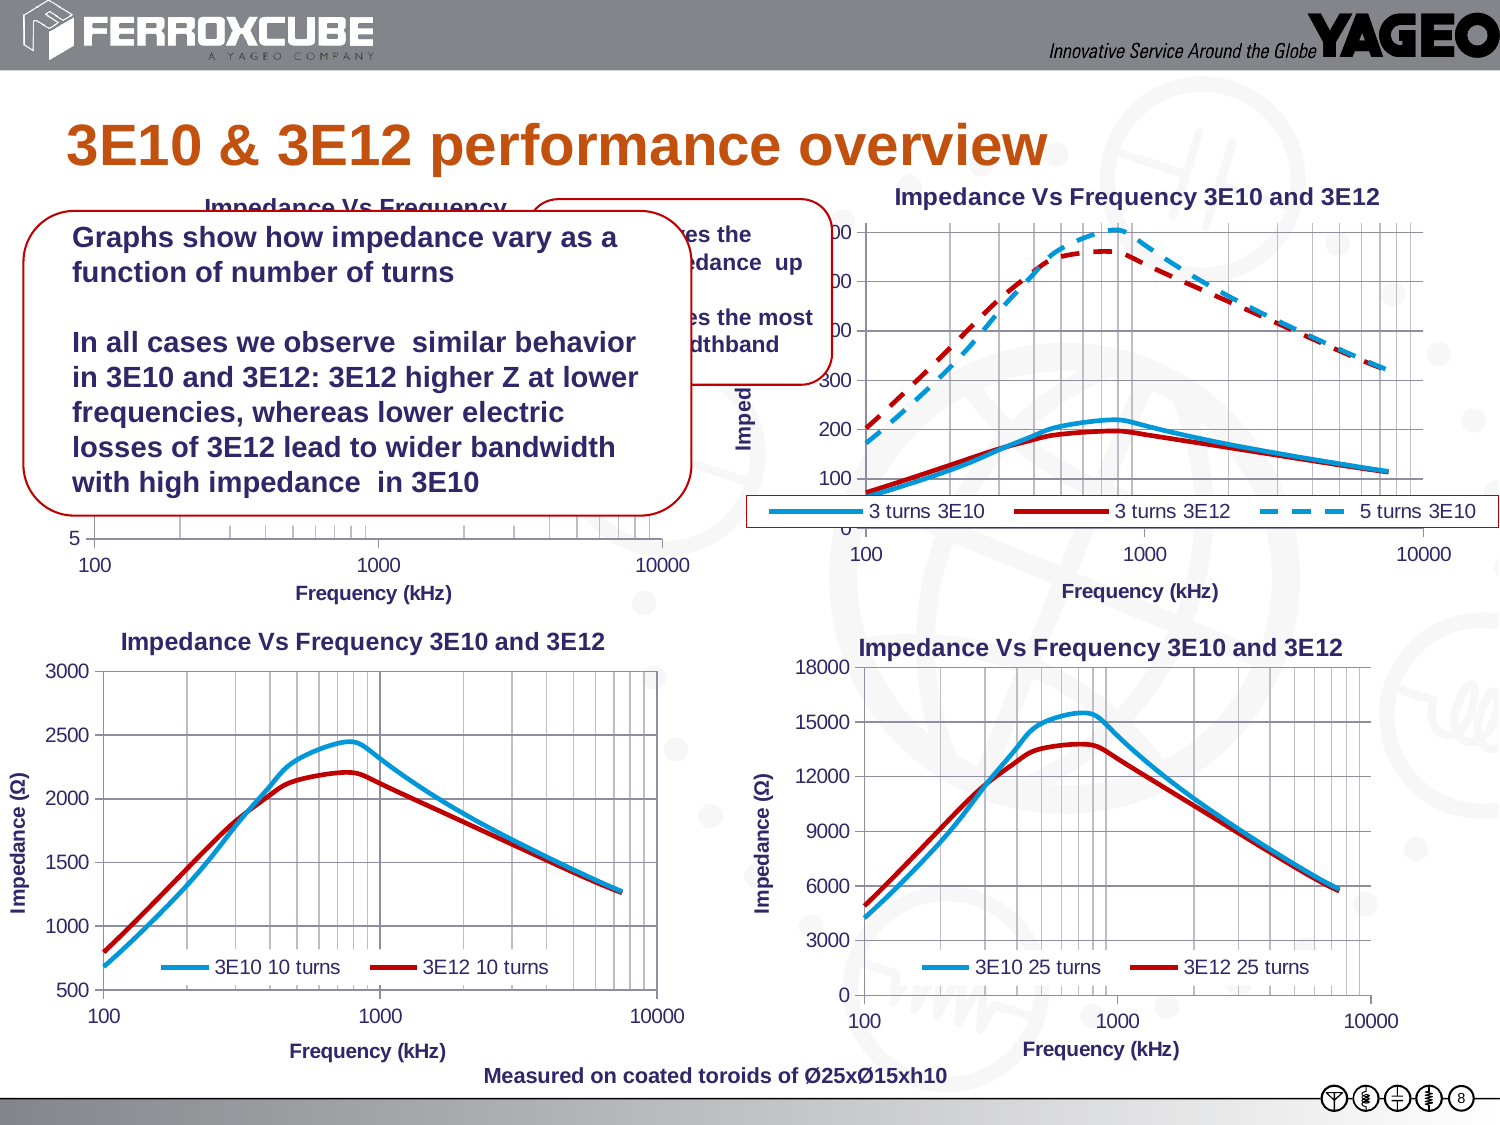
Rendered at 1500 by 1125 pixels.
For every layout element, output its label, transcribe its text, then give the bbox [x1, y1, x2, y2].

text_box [23, 210, 692, 516]
title 3E10 & 3E12 performance overview [51, 99, 1438, 188]
text_box Measured on coated toroids of Ø25xØ15xh10 [468, 1054, 721, 1096]
picture [23, 0, 374, 60]
chart [0, 620, 699, 1073]
chart [23, 387, 705, 612]
chart [23, 187, 705, 210]
chart [714, 163, 1500, 1091]
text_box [257, 198, 833, 387]
